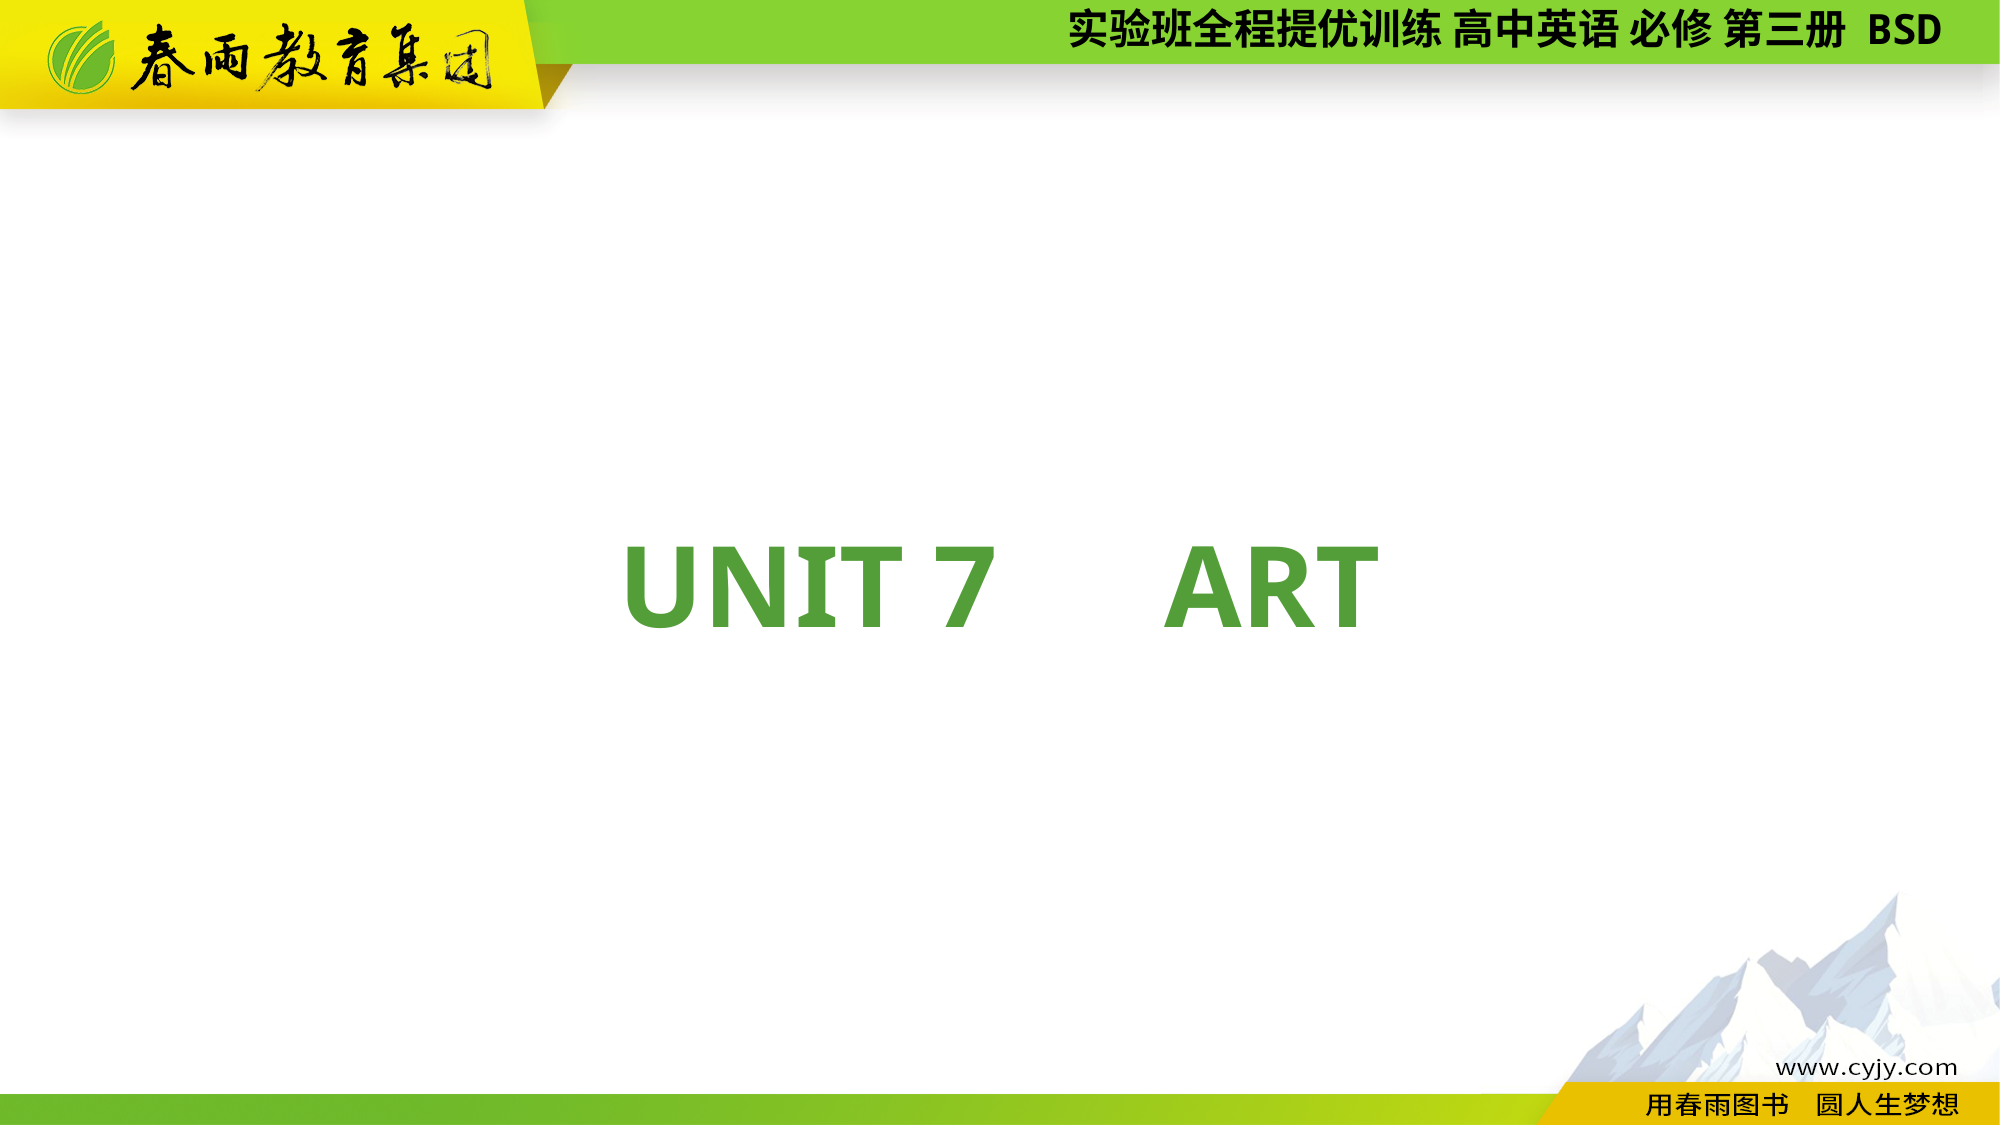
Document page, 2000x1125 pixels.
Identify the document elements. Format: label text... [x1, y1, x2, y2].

picture [0, 0, 2000, 1125]
text_box UNIT 7 ART [54, 440, 1946, 658]
